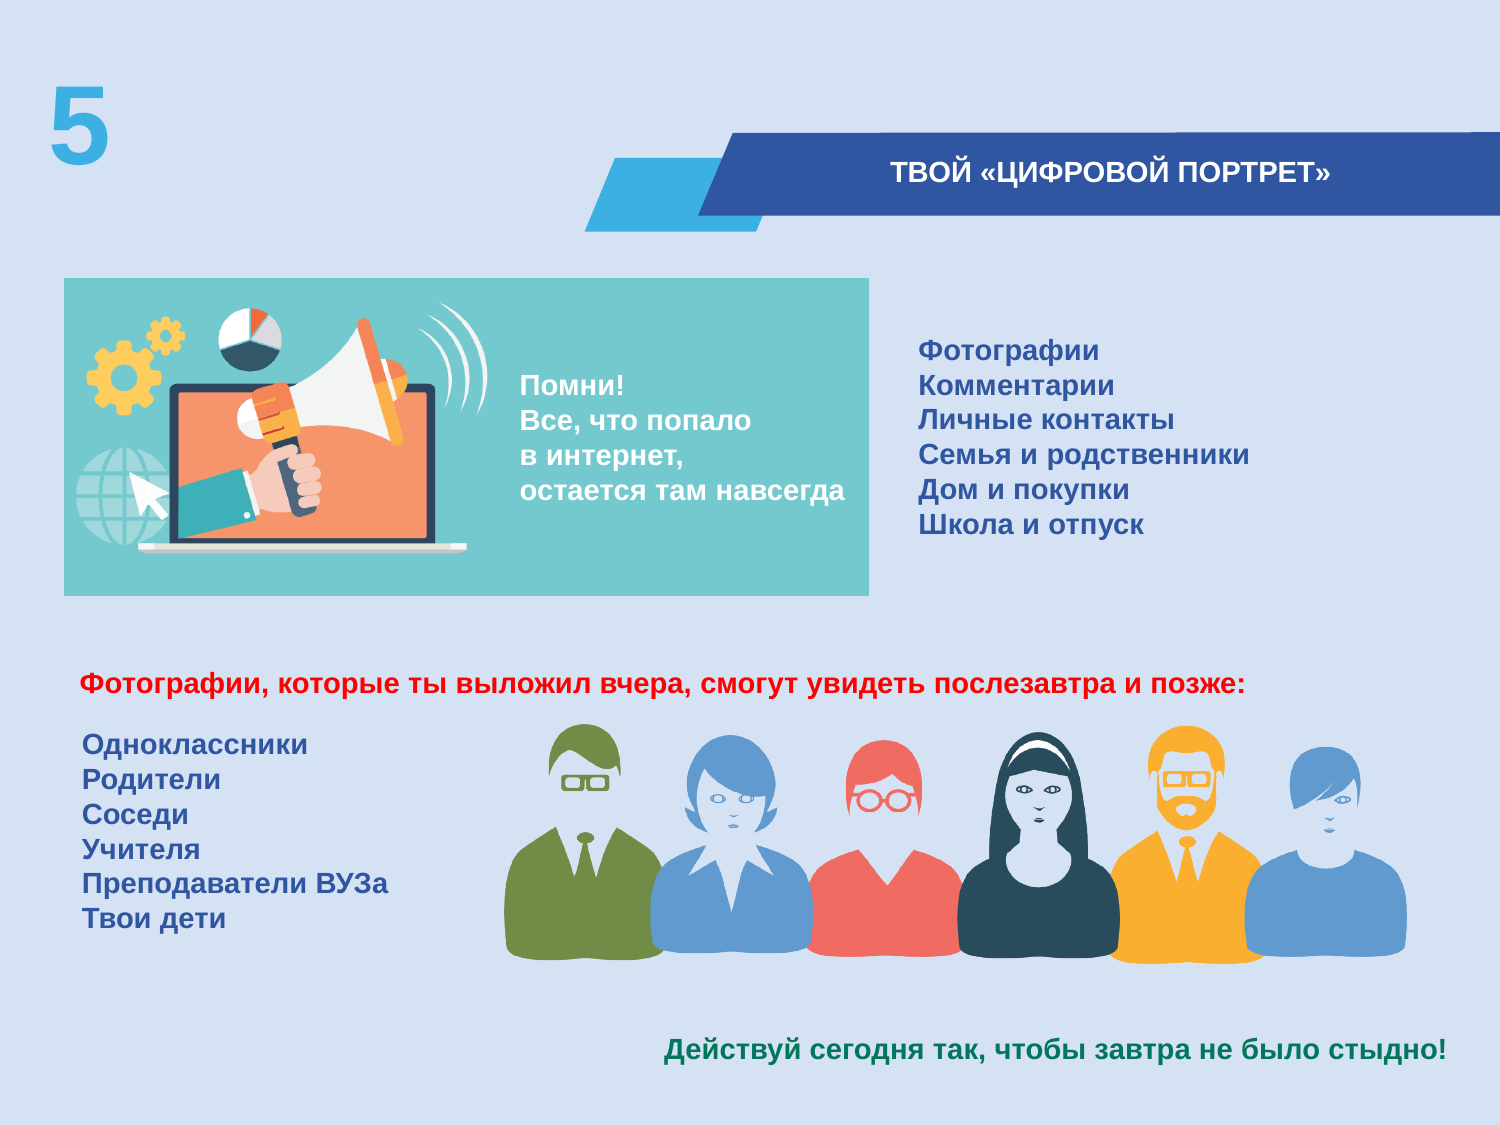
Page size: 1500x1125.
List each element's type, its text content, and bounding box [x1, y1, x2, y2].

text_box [584, 132, 1500, 232]
text_box Одноклассники Родители Соседи Учителя Преподаватели ВУЗа Твои дети [67, 717, 432, 943]
text_box Фотографии Комментарии Личные контакты Семья и родственники Дом и покупки Школа и отпуск [903, 323, 1499, 548]
text_box Действуй сегодня так, чтобы завтра не было стыдно! [67, 1023, 1463, 1073]
slide_number 5 [33, 78, 183, 161]
picture [504, 723, 1407, 965]
text_box Фотографии, которые ты выложил вчера, смогут увидеть послезавтра и позже: [64, 656, 1461, 707]
picture [64, 278, 870, 596]
